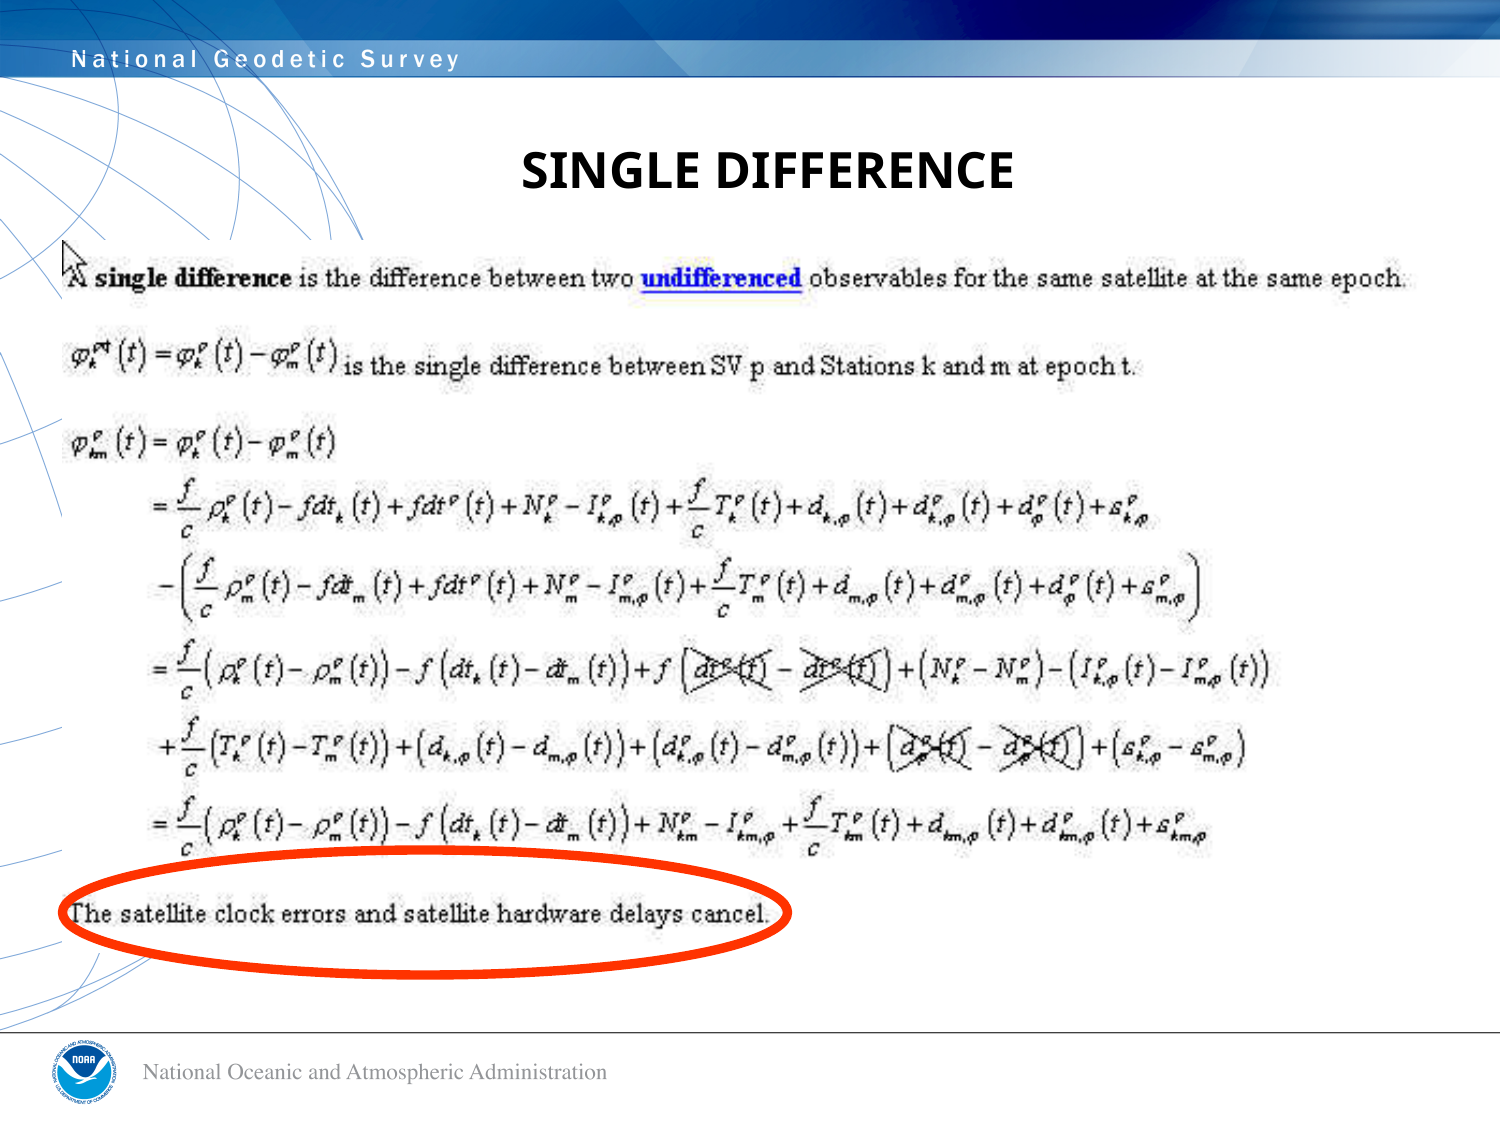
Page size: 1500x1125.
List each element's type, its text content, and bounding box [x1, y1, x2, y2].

picture [0, 0, 1500, 1125]
title SINGLE DIFFERENCE [75, 75, 1463, 263]
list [62, 240, 1438, 953]
text_box [196, 961, 654, 976]
